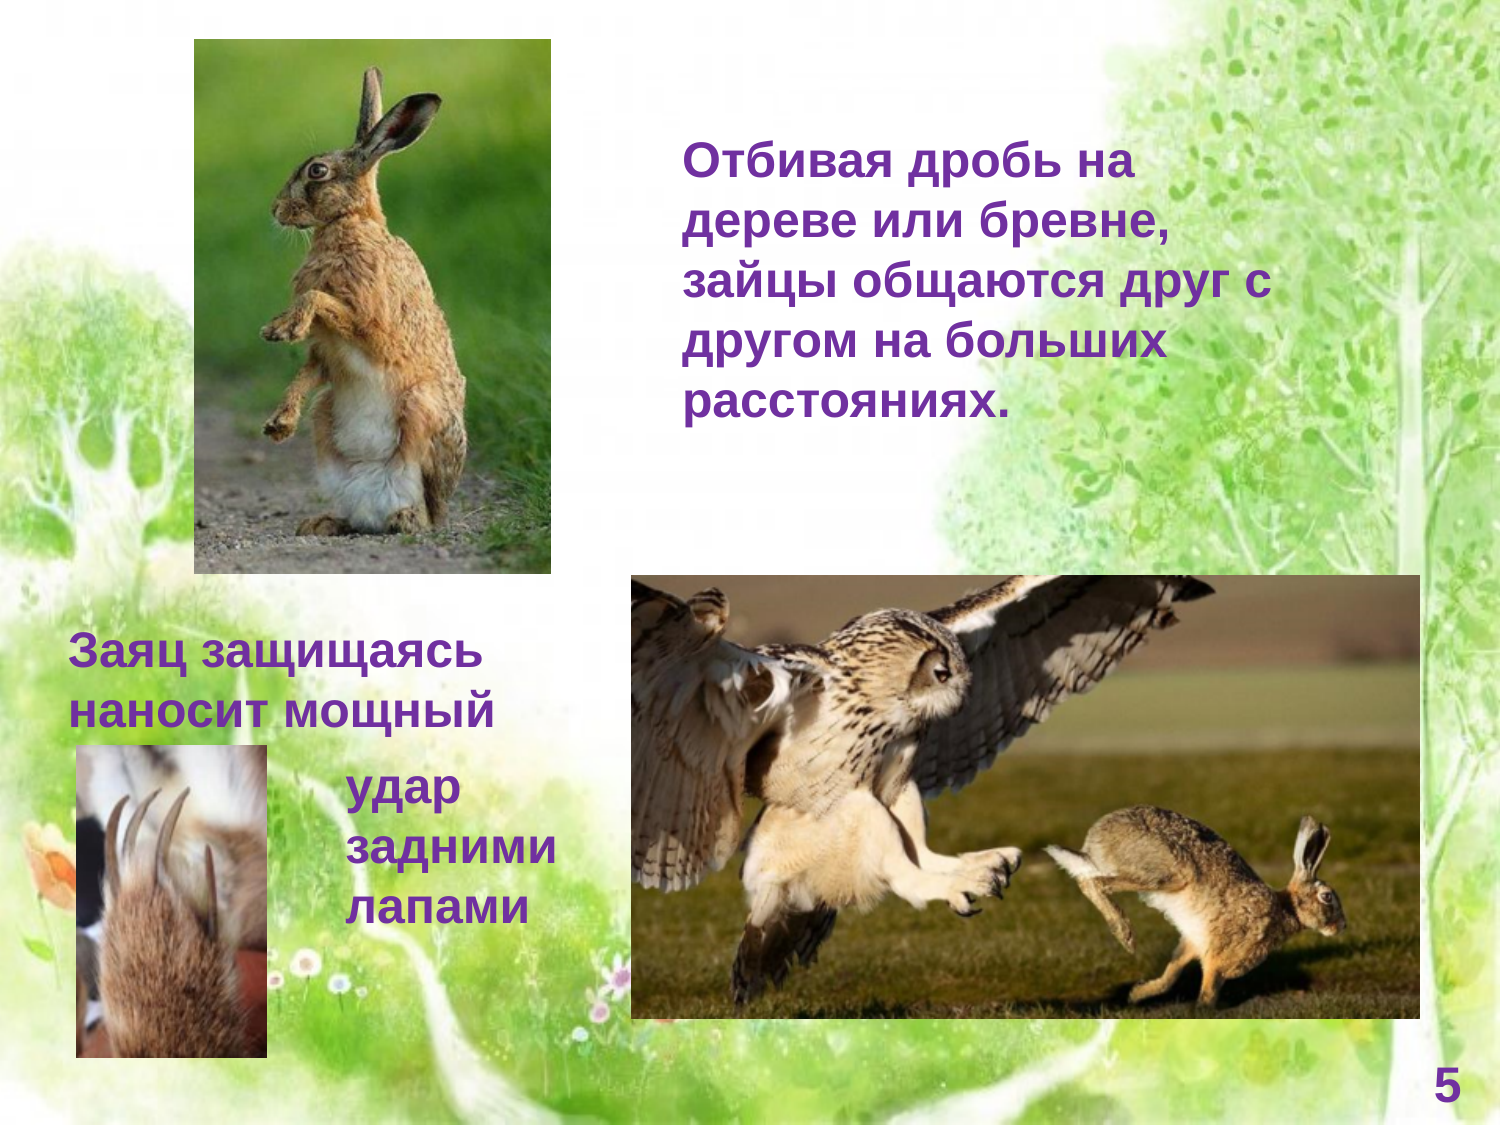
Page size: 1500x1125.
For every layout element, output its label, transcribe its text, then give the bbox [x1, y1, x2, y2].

text_box удар задними лапами [330, 745, 609, 986]
text_box Отбивая дробь на дереве или бревне, зайцы общаются друг с другом на больших расстояниях. [667, 120, 1317, 495]
picture [0, 0, 1500, 1125]
text_box Заяц защищаясь наносит мощный [53, 609, 609, 745]
text_box 5 [1419, 1045, 1497, 1121]
